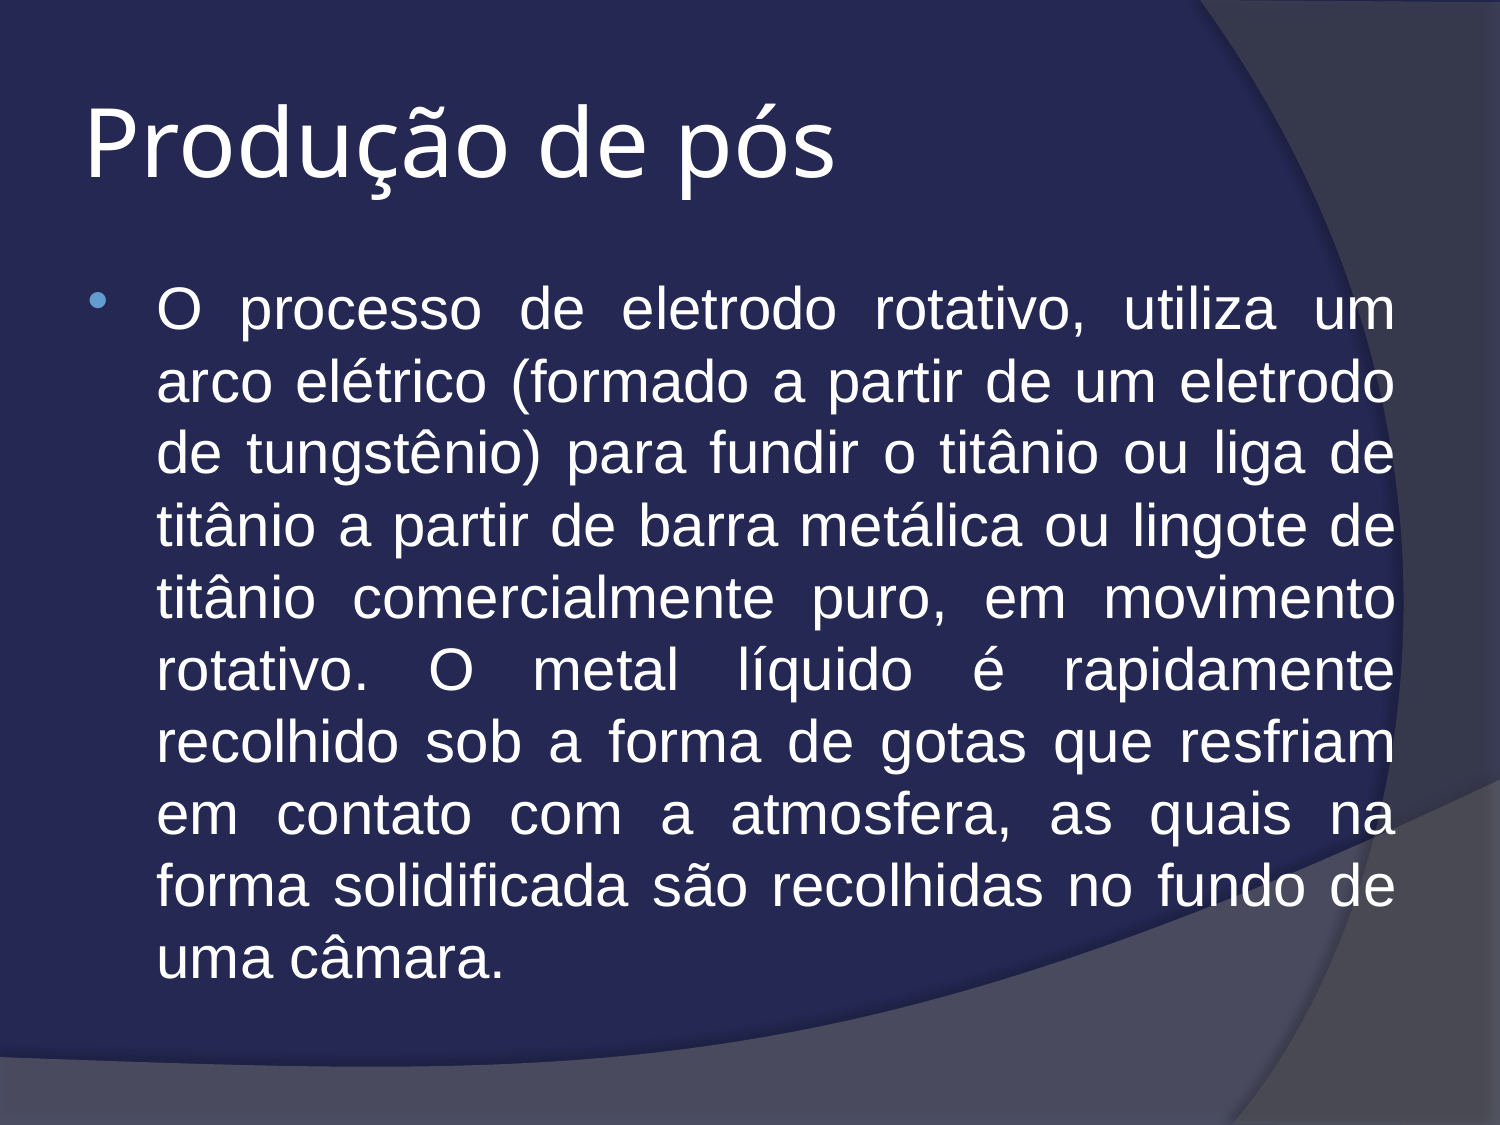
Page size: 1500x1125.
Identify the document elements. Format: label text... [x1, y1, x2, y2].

title Produção de pós [75, 45, 1300, 233]
list O processo de eletrodo rotativo, utiliza um arco elétrico (formado a partir de um eletrodo de tungstênio) para fundir o titânio ou liga de titânio a partir de barra metálica ou lingote de titânio comercialmente puro, em movimento rotativo. O metal líquido é rapidamente recolhido sob a forma de gotas que resfriam em contato com a atmosfera, as quais na forma solidificada são recolhidas no fundo de uma câmara. [75, 262, 1412, 1005]
